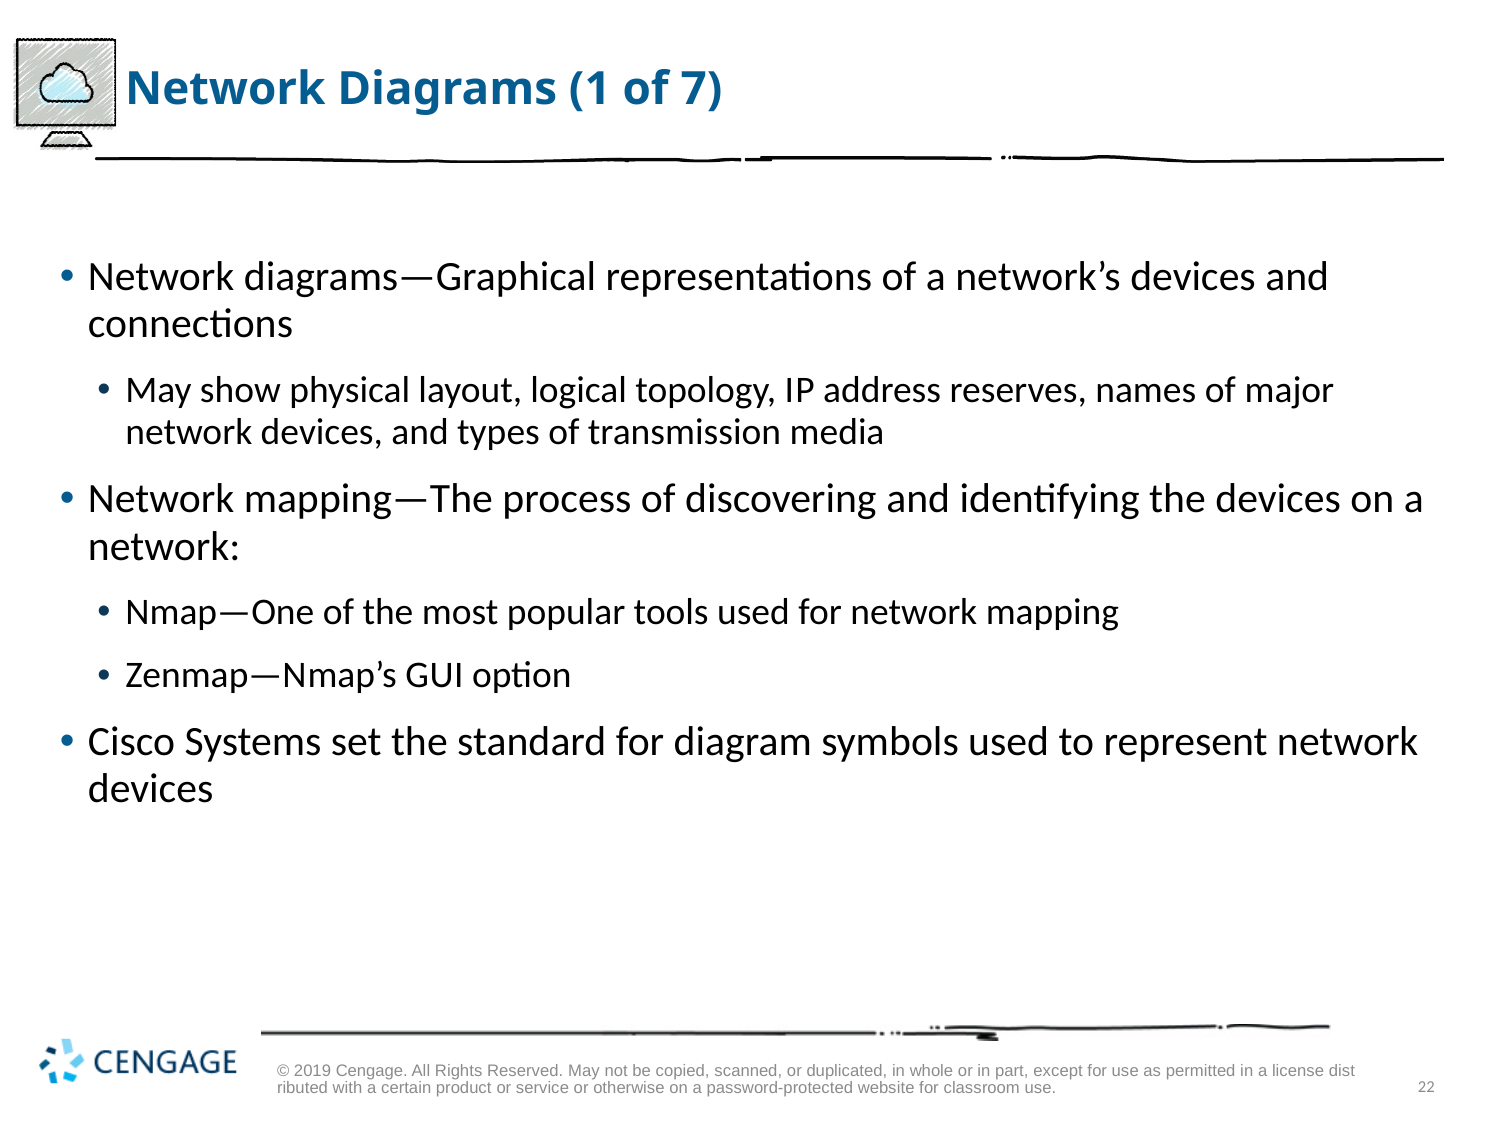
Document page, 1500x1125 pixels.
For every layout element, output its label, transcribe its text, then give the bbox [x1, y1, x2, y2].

picture [13, 36, 117, 151]
picture [261, 1024, 1331, 1041]
list Network diagrams—Graphical representations of a network’s devices and connections May show physical layout, logical topology, I P address reserves, names of major network devices, and types of transmission media Network mapping—The process of discovering and identifying the devices on a network: Nmap—One of the most popular tools used for network mapping Zenmap—N map’s G U I option Cisco Systems set the standard for diagram symbols used to represent network devices [59, 252, 1441, 818]
title Network Diagrams (1 of 7) [125, 66, 1442, 116]
picture [19, 1025, 249, 1096]
picture [95, 155, 1444, 163]
footer © 2019 Cengage. All Rights Reserved. May not be copied, scanned, or duplicated, in whole or in part, except for use as permitted in a license distributed with a certain product or service or otherwise on a password-protected website for classroom use. [262, 1050, 1375, 1091]
